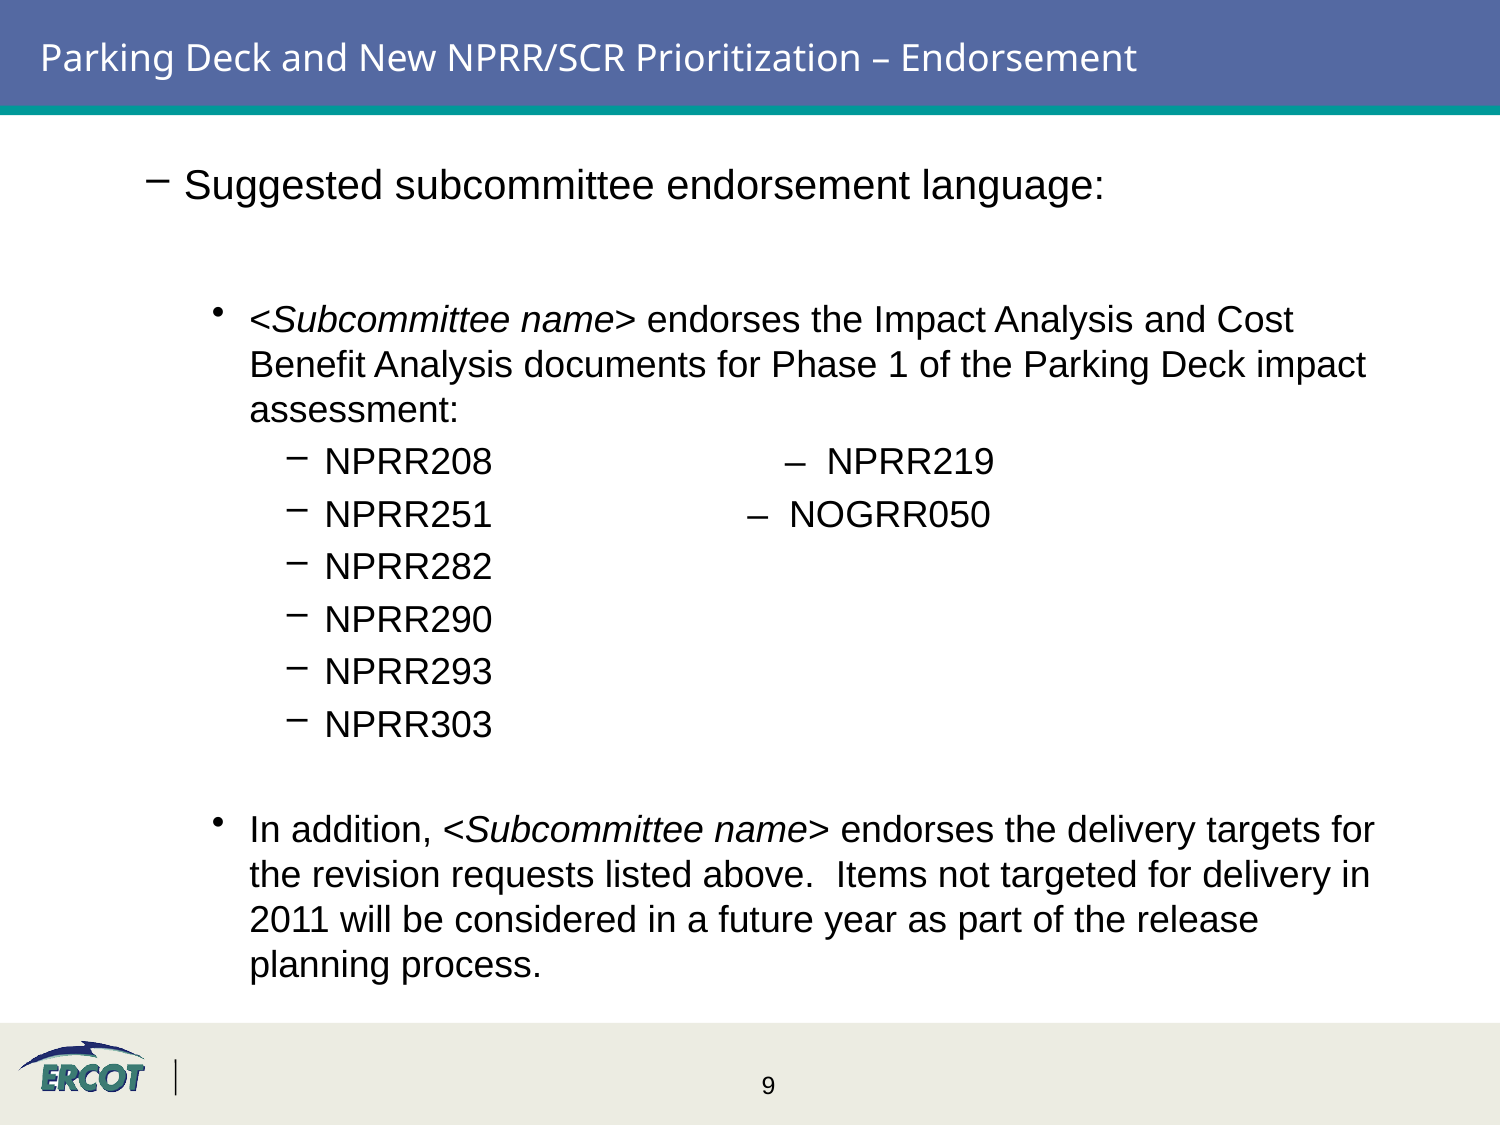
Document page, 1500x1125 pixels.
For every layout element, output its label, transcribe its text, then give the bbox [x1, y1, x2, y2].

title Parking Deck and New NPRR/SCR Prioritization – Endorsement [24, 0, 1451, 113]
picture [10, 1031, 151, 1111]
list Suggested subcommittee endorsement language: <Subcommittee name> endorses the Impact Analysis and Cost Benefit Analysis documents for Phase 1 of the Parking Deck impact assessment: NPRR208 – NPRR219 NPRR251 – NOGRR050 NPRR282 NPRR290 NPRR293 NPRR303 In addition, <Subcommittee name> endorses the delivery targets for the revision requests listed above. Items not targeted for delivery in 2011 will be considered in a future year as part of the release planning process. [74, 149, 1426, 988]
